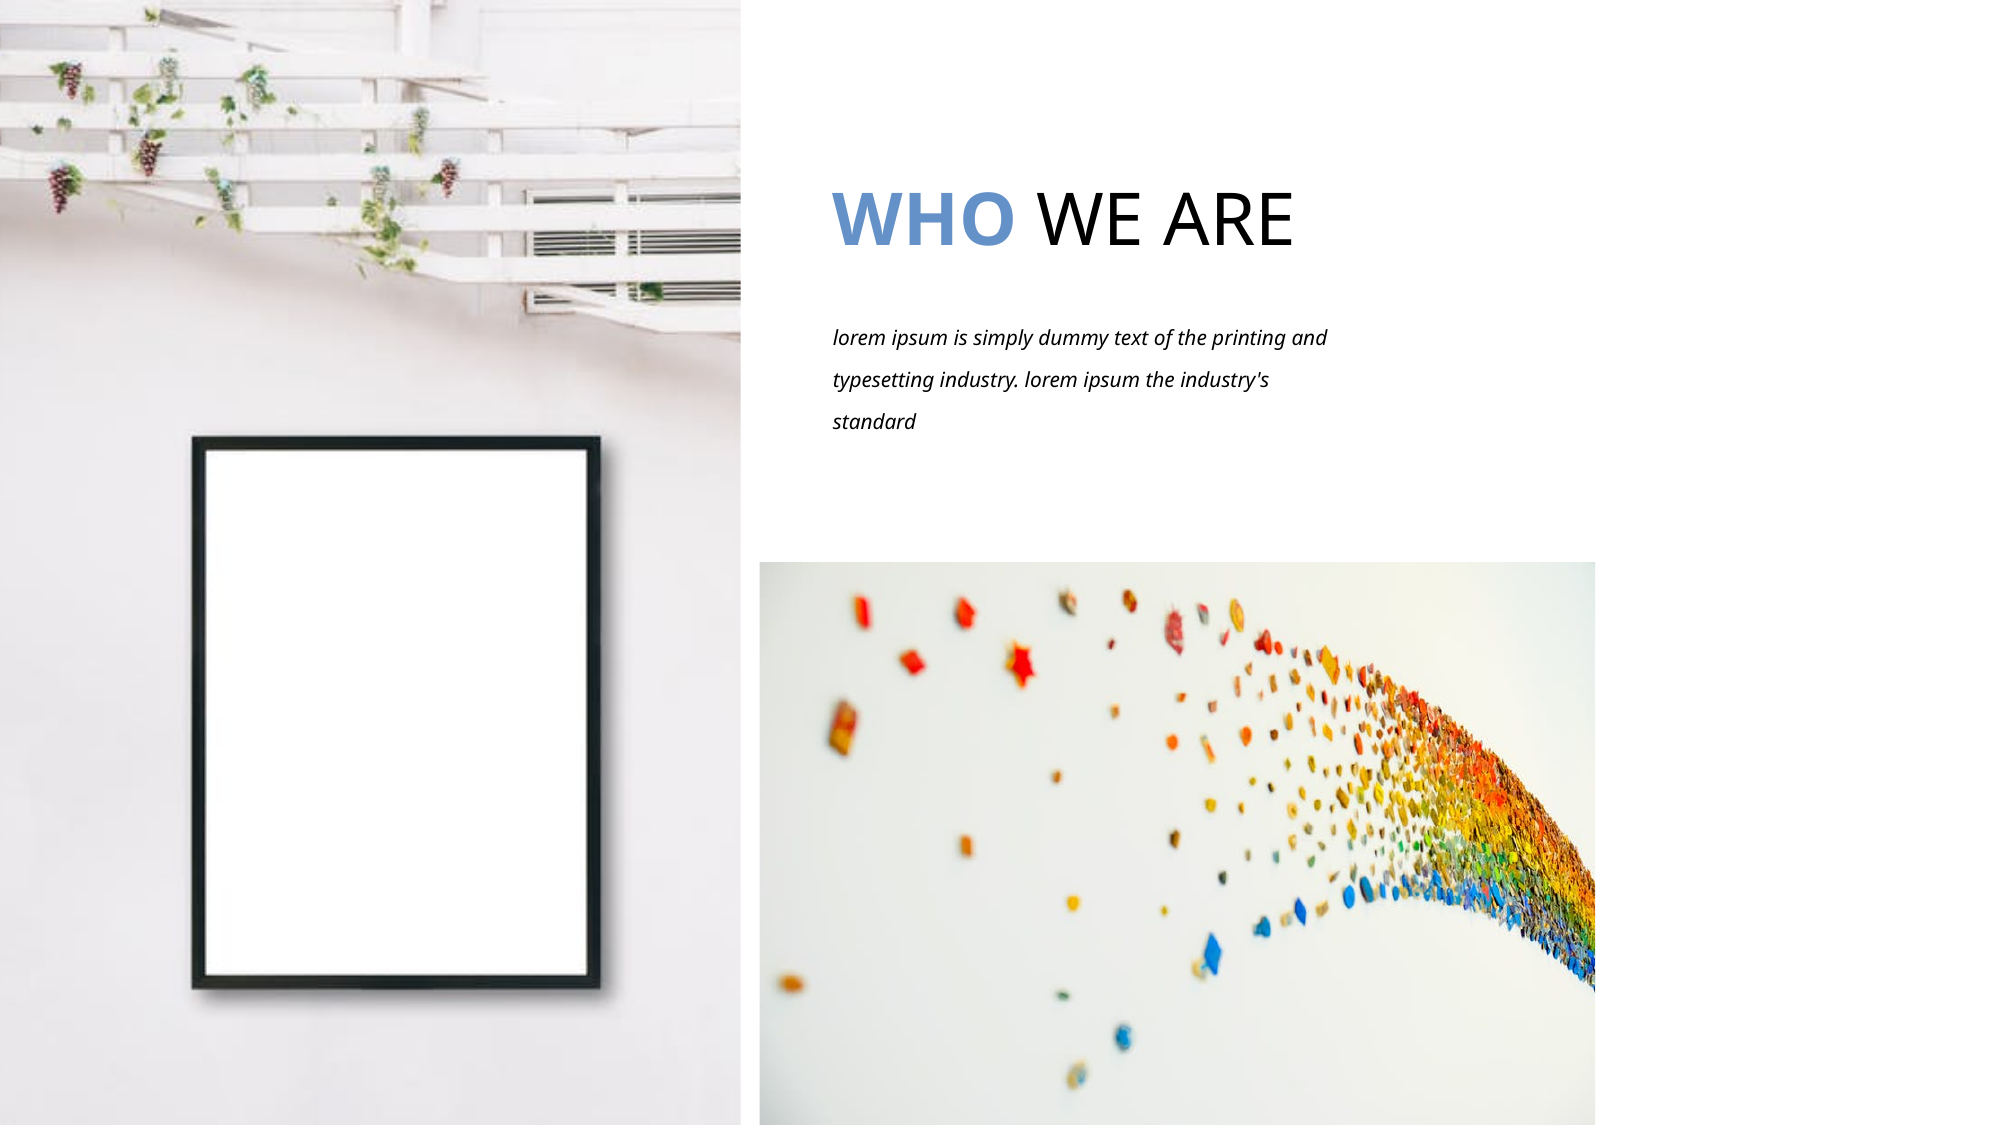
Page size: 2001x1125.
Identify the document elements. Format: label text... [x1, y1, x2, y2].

text_box WHO WE ARE [818, 165, 1404, 268]
text_box lorem ipsum is simply dummy text of the printing and typesetting industry. lorem ipsum the industry's standard [818, 300, 1373, 441]
picture [0, 0, 741, 1125]
picture [759, 562, 1596, 1125]
